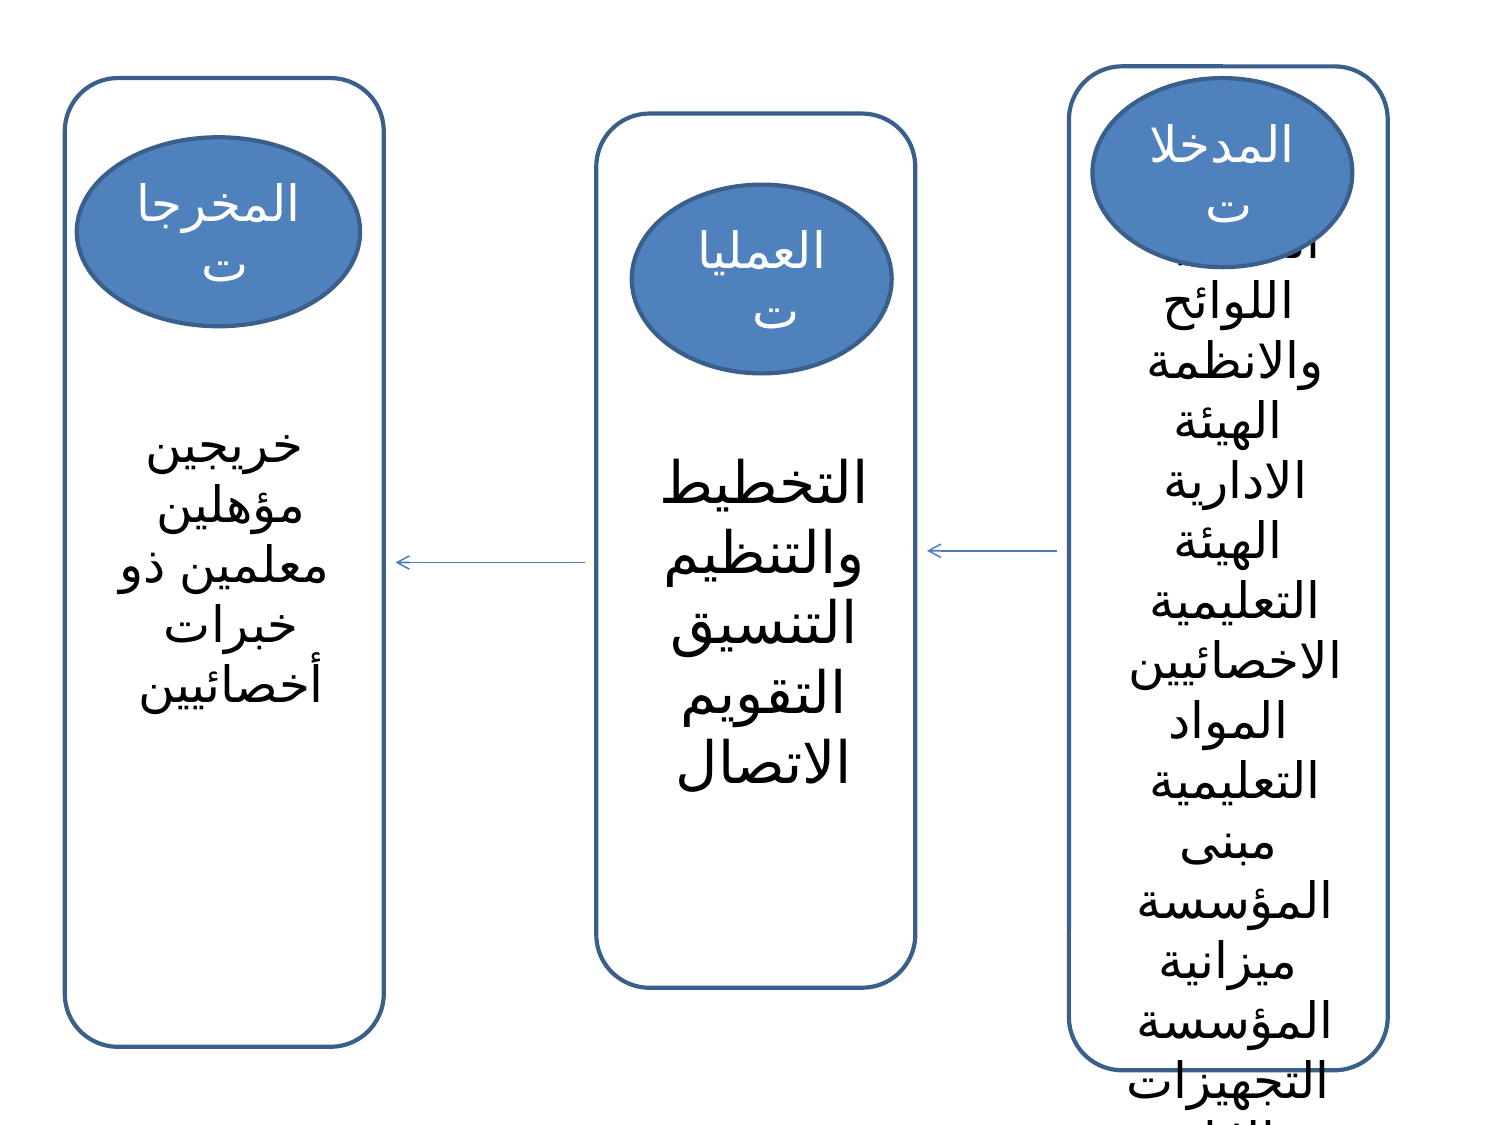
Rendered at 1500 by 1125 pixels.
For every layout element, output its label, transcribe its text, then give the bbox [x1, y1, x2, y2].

text_box المدخلات [1090, 75, 1355, 270]
text_box الاهداف المناهج التعليمية اللوائح والانظمة الهيئة الادارية الهيئة التعليمية الاخصائيين المواد التعليمية مبنى المؤسسة ميزانية المؤسسة التجهيزات والاثاث [1066, 64, 1390, 1073]
text_box العمليات [629, 182, 894, 376]
text_box المخرجات [74, 135, 363, 329]
text_box خريجين مؤهلين معلمين ذو خبرات أخصائيين [62, 75, 386, 1049]
text_box التخطيط والتنظيم التنسيق التقويم الاتصال [594, 111, 918, 990]
